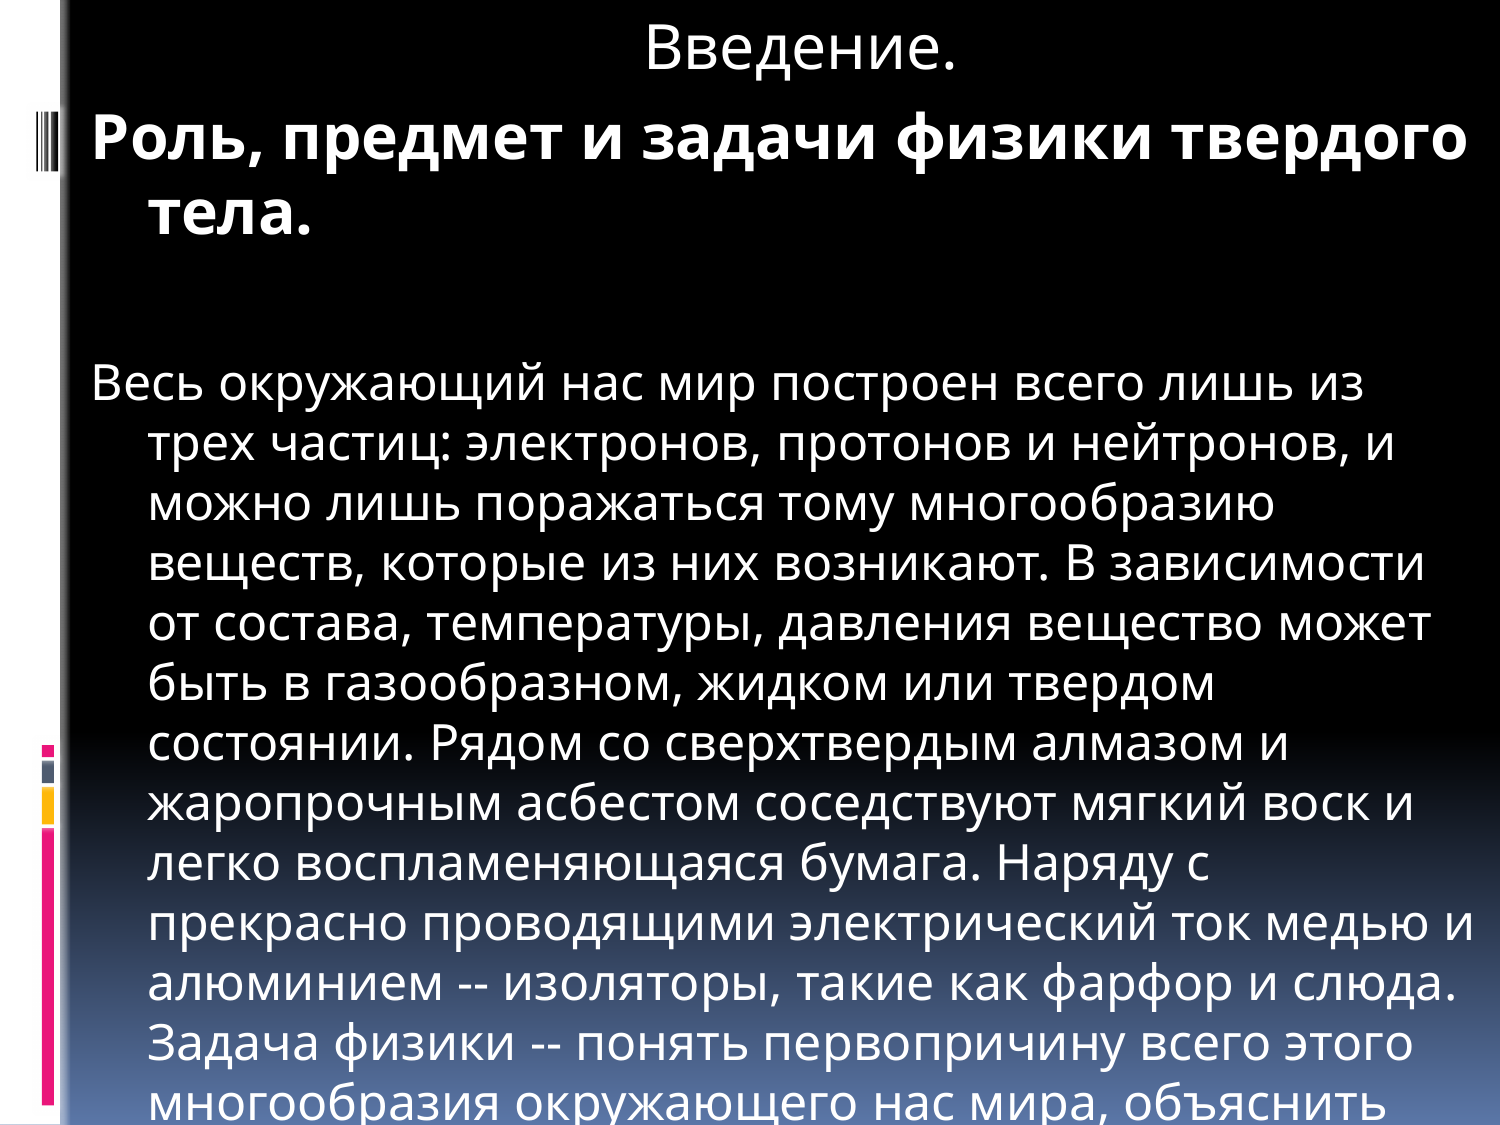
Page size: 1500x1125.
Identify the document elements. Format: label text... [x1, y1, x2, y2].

list Введение. Роль, предмет и задачи физики твердого тела. Весь окружающий нас мир построен всего лишь из трех частиц: электронов, протонов и нейтронов, и можно лишь поражаться тому многообразию веществ, которые из них возникают. В зависимости от состава, температуры, давления вещество может быть в газообразном, жидком или твердом состоянии. Рядом со сверхтвердым алмазом и жаропрочным асбестом соседствуют мягкий воск и легко воспламеняющаяся бумага. Наряду с прекрасно проводящими электрический ток медью и алюминием -- изоляторы, такие как фарфор и слюда. Задача физики -- понять первопричину всего этого многообразия окружающего нас мира, объяснить наблюдаемые феноменологические закономерности и уметь предсказывать свойства новых веществ и соединений. [64, 0, 1500, 1125]
